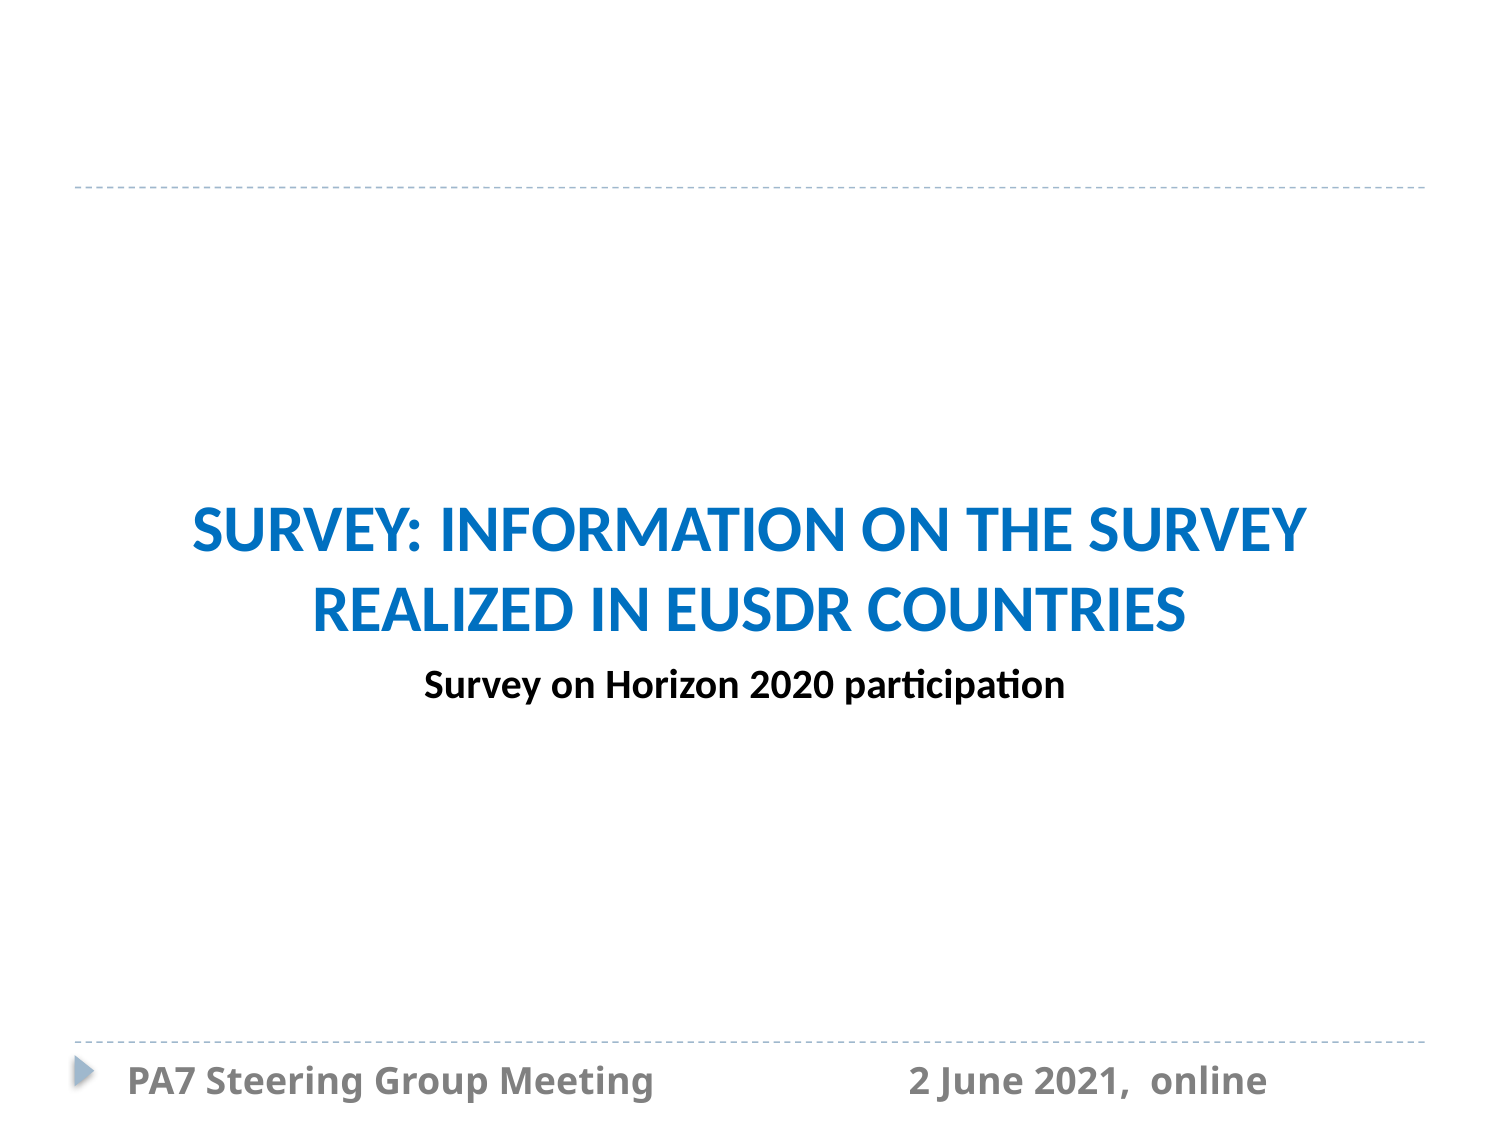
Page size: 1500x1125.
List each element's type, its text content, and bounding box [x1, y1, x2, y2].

text_box PA7 Steering Group Meeting 2 June 2021, online [112, 1049, 1471, 1109]
list SURVEY: INFORMATION ON THE SURVEY REALIZED IN EUSDR COUNTRIES Survey on Horizon 2020 participation [75, 200, 1425, 1010]
